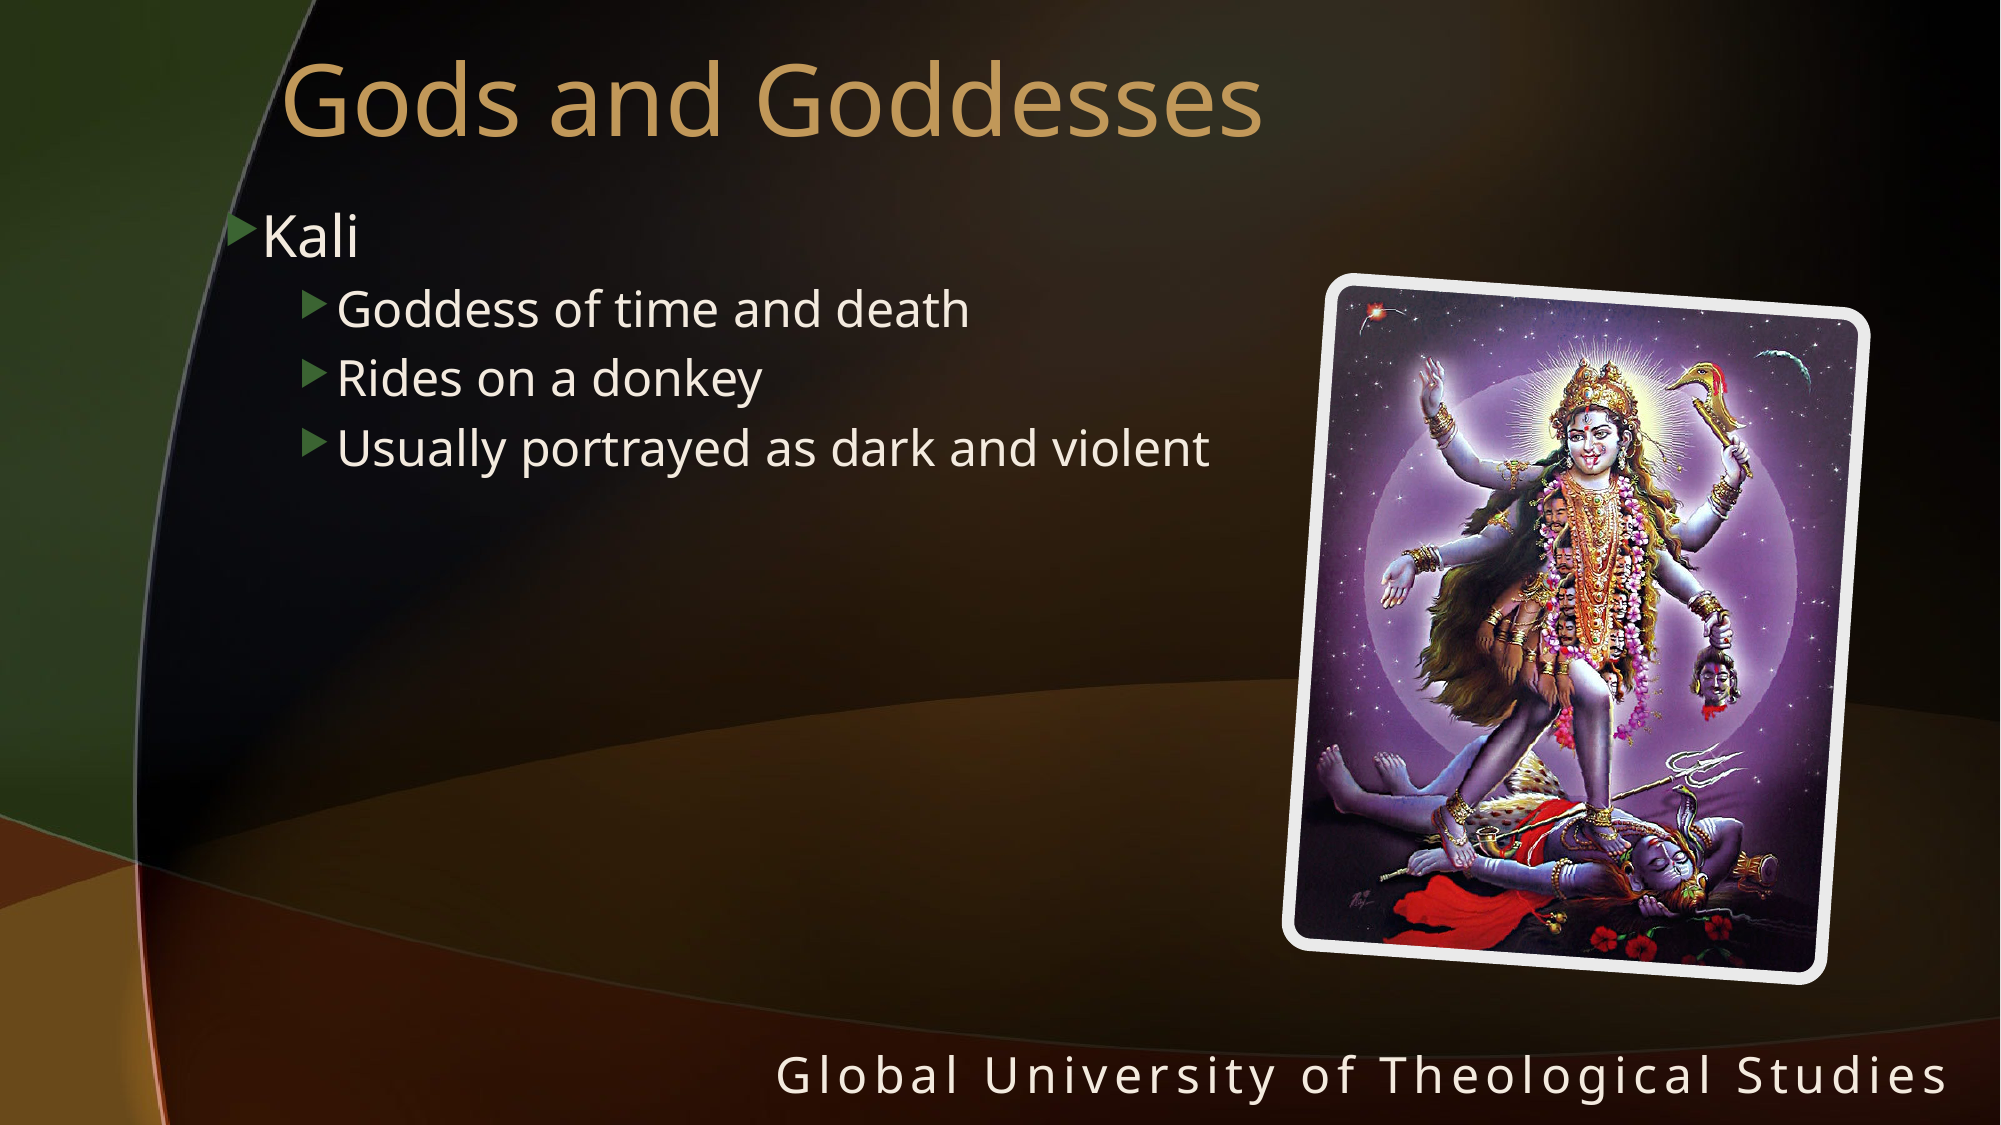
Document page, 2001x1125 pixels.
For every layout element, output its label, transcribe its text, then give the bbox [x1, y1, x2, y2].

title Gods and Goddesses [264, 4, 1993, 188]
text_box Global University of Theological Studies [760, 1042, 2000, 1124]
list Kali Goddess of time and death Rides on a donkey Usually portrayed as dark and violent [208, 199, 1956, 988]
picture [0, 0, 2001, 1125]
